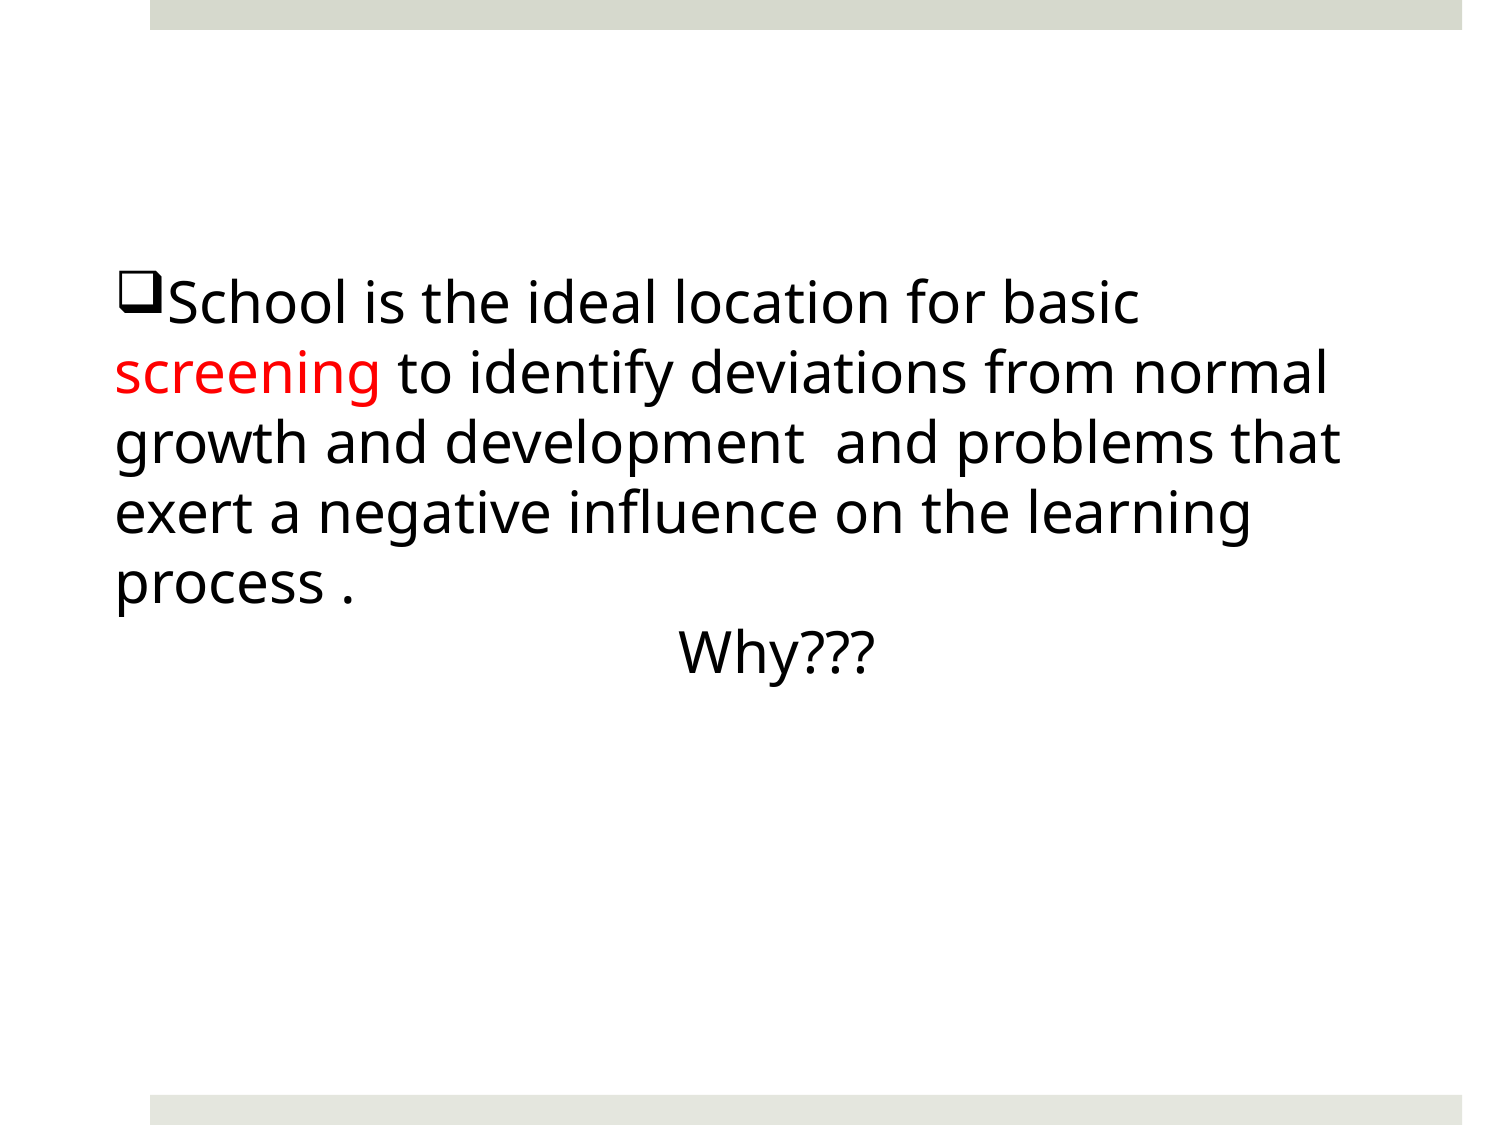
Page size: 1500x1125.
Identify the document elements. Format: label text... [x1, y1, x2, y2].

text_box School is the ideal location for basic screening to identify deviations from normal growth and development and problems that exert a negative influence on the learning process . Why??? [99, 187, 1375, 693]
